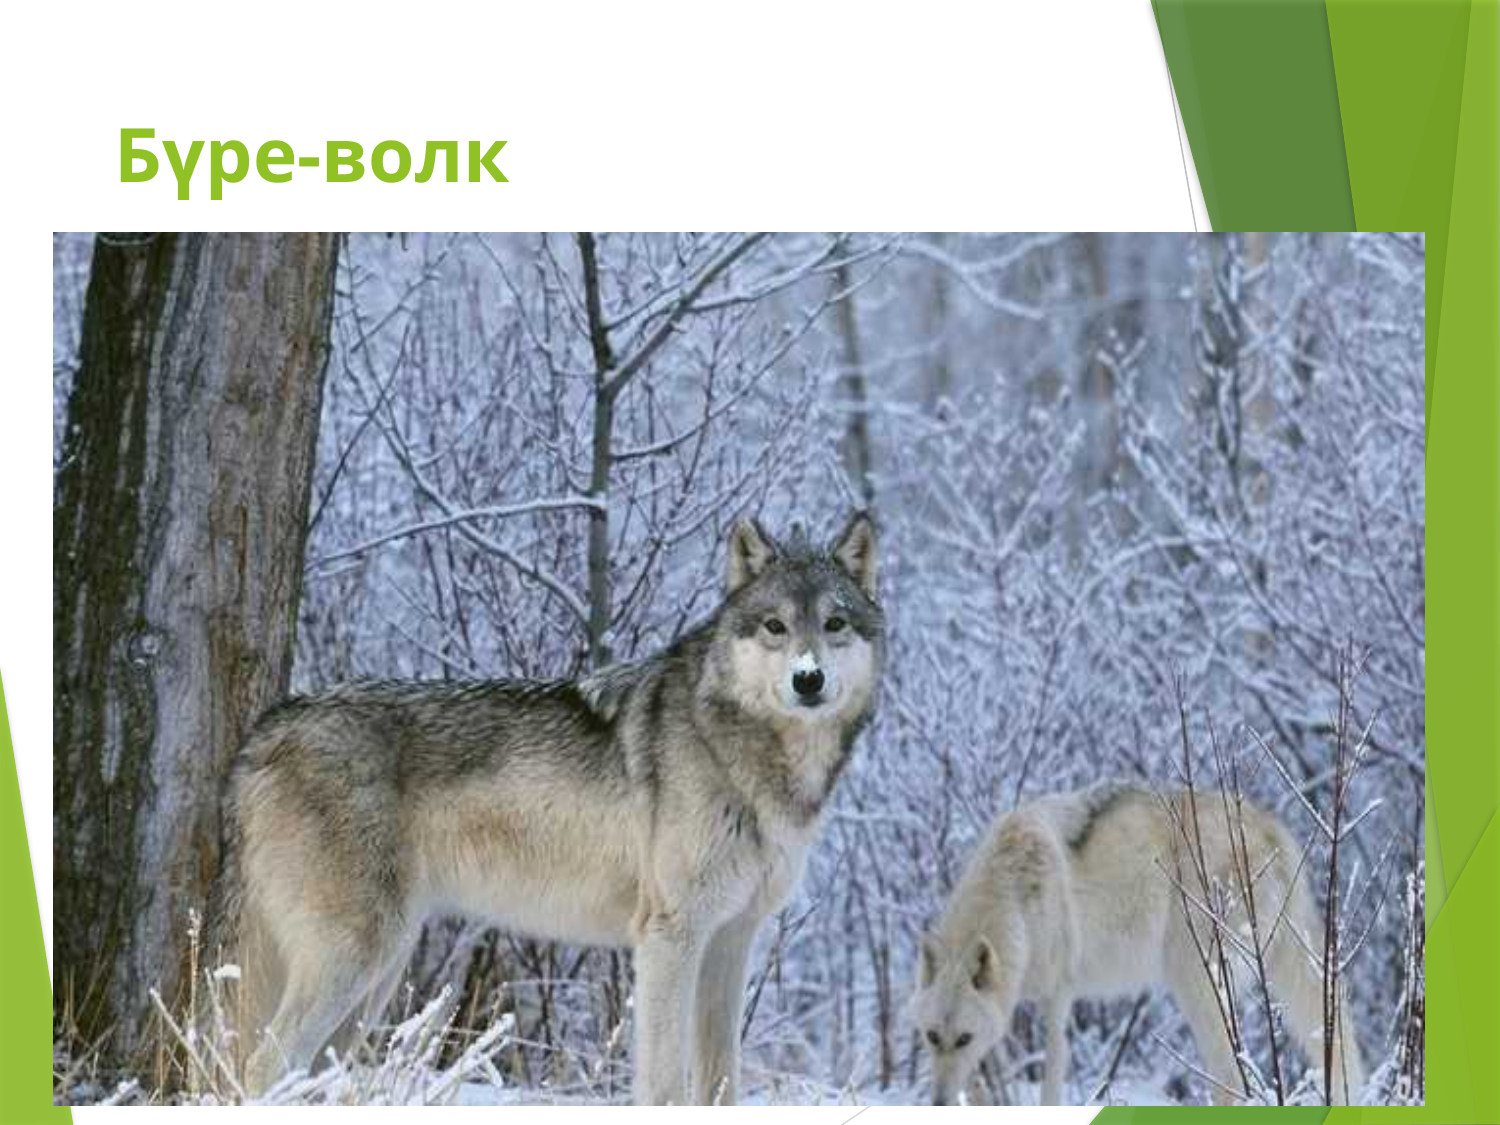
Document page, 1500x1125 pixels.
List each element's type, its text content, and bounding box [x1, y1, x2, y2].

picture [52, 231, 1426, 1107]
title Бүре-волк [99, 99, 1142, 231]
